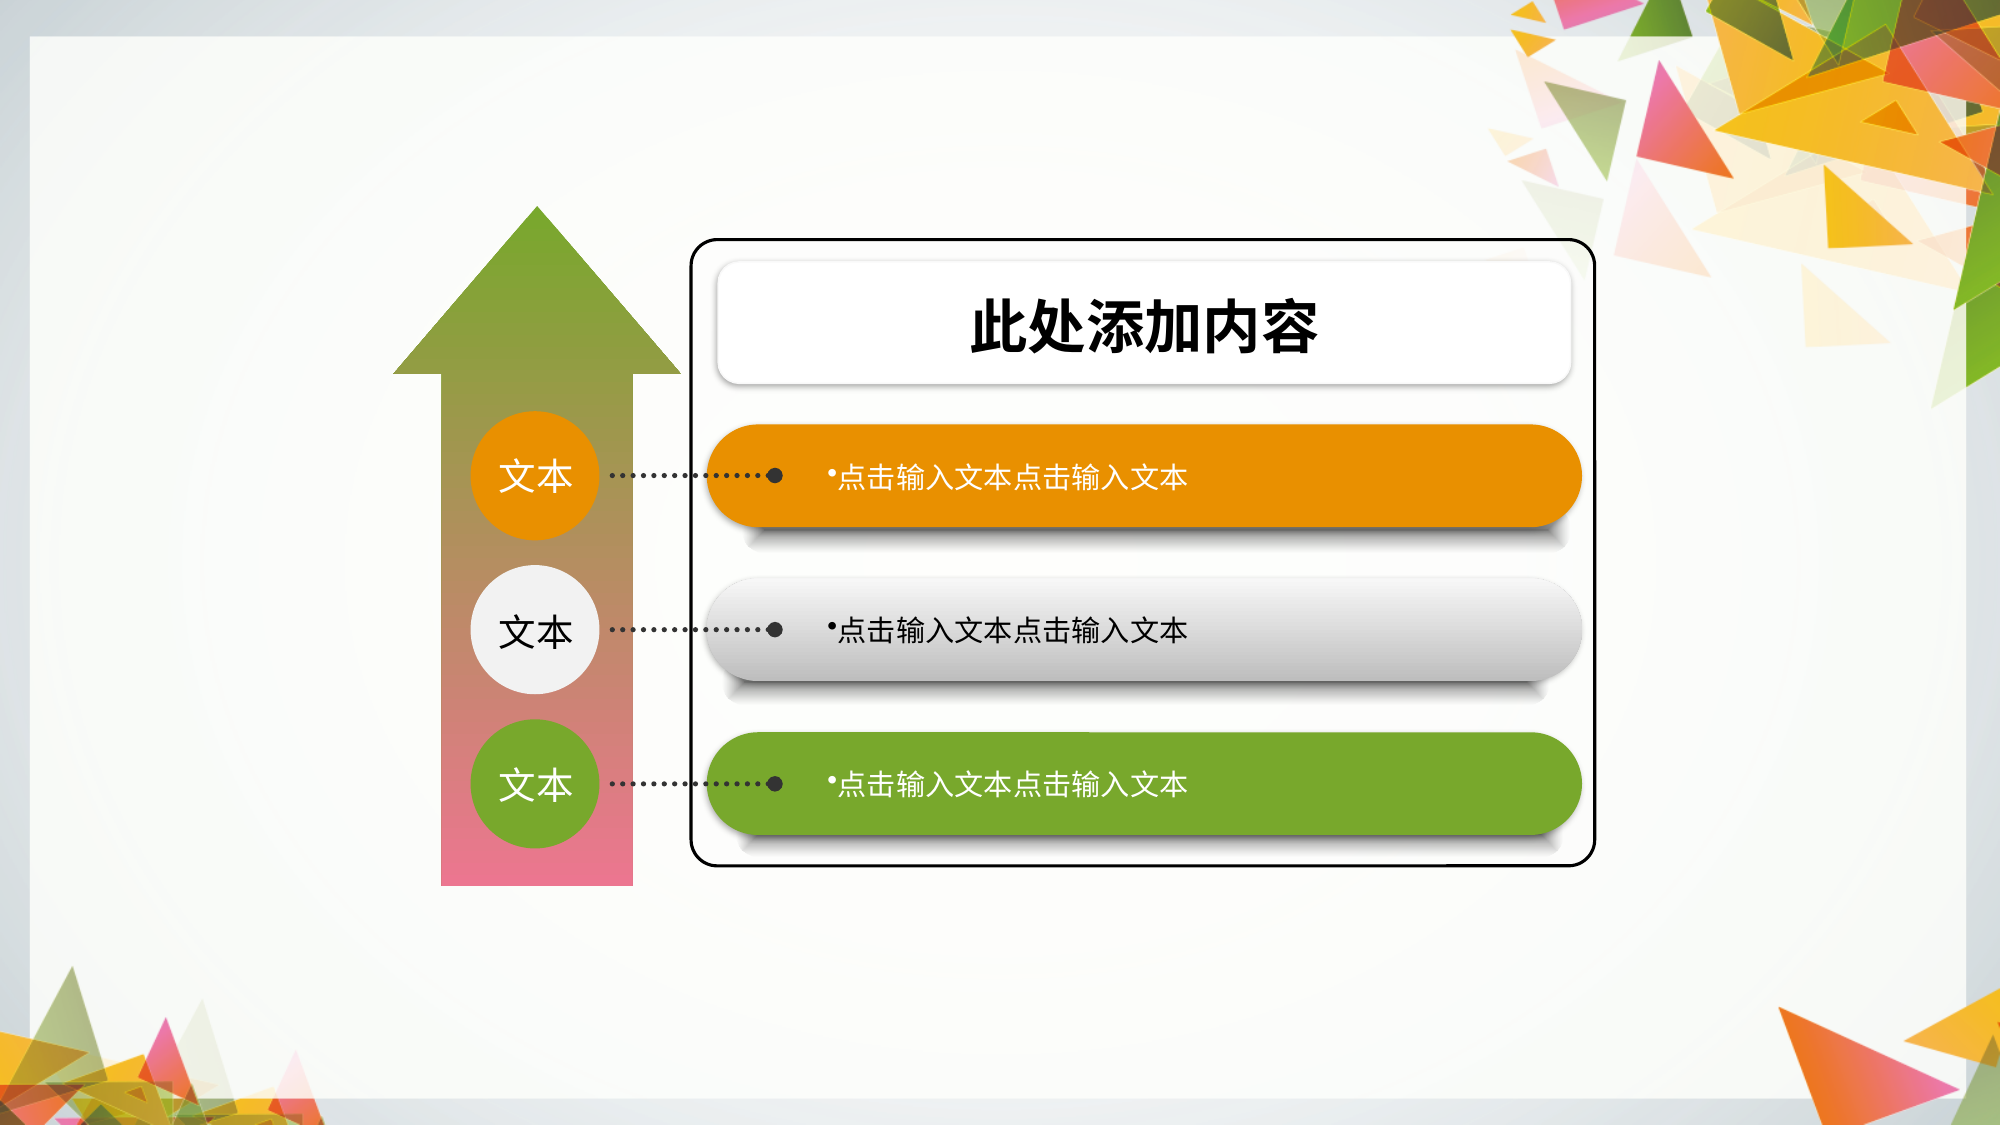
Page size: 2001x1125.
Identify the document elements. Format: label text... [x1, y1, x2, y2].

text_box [706, 732, 1583, 857]
text_box [470, 719, 600, 849]
picture [0, 0, 2000, 1125]
text_box 文本 [481, 602, 592, 662]
text_box 文本 [481, 754, 592, 815]
text_box 此处添加内容 [897, 283, 1392, 368]
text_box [706, 578, 1583, 705]
text_box [718, 261, 1571, 384]
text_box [706, 424, 1583, 553]
text_box [470, 411, 600, 541]
text_box [470, 565, 600, 695]
text_box 文本 [481, 445, 592, 506]
text_box [391, 204, 684, 888]
text_box [691, 239, 1595, 866]
